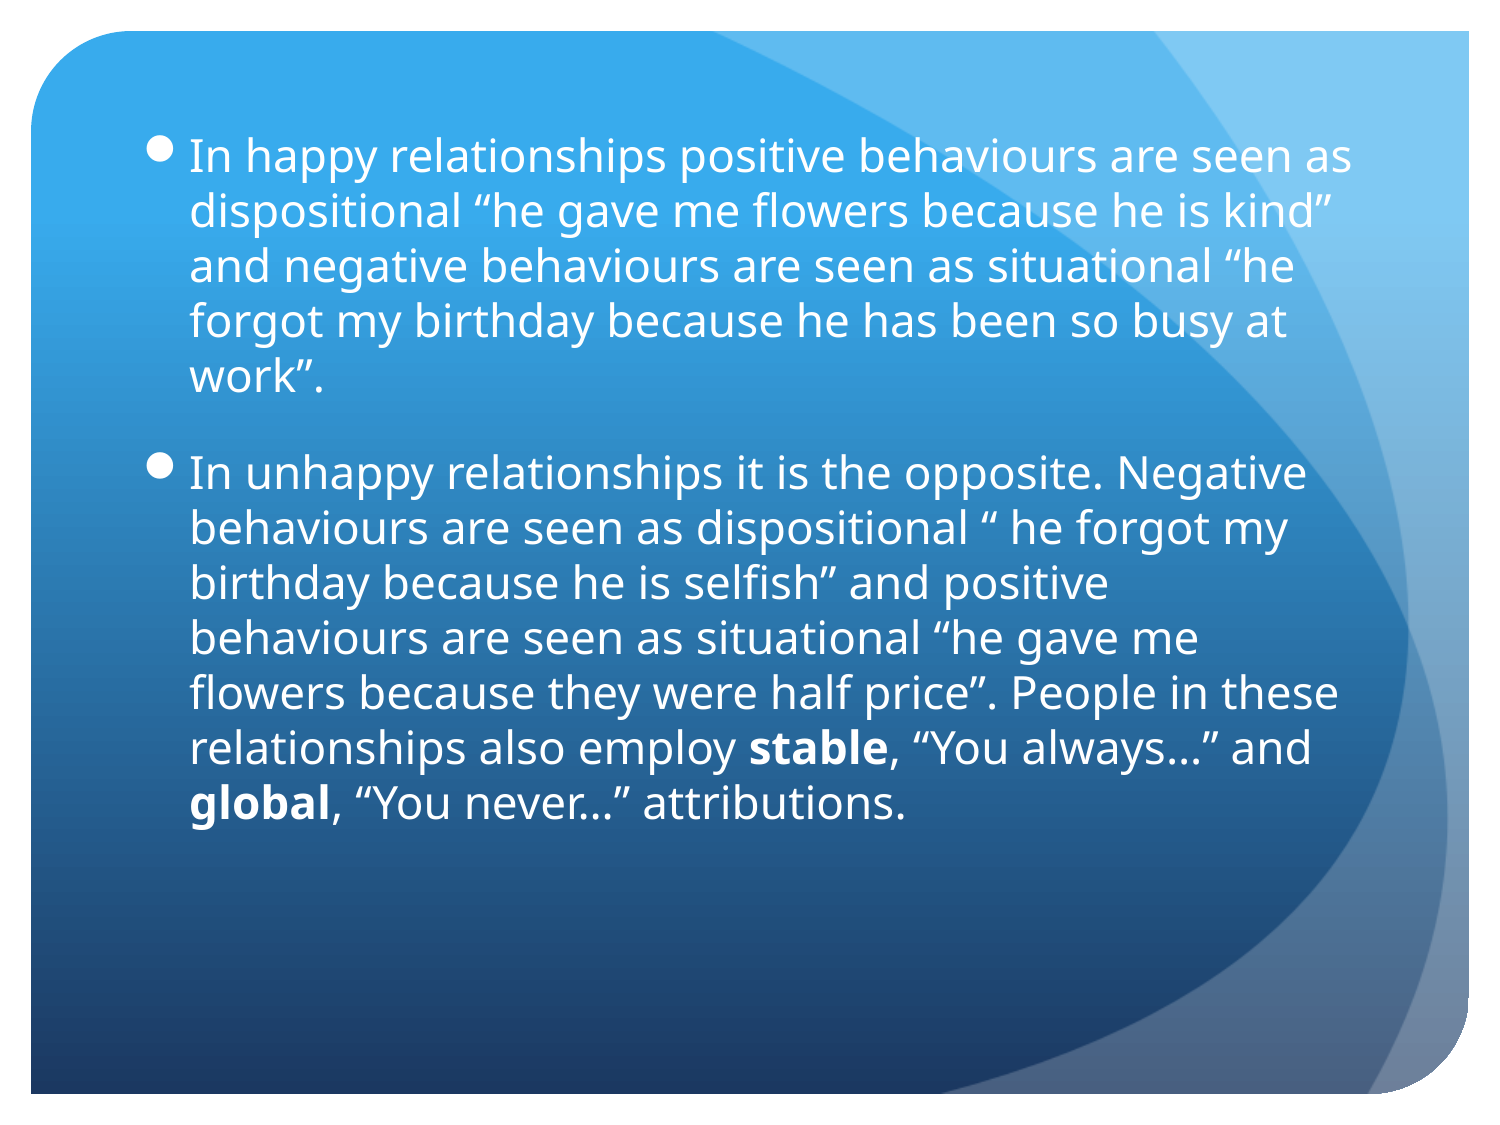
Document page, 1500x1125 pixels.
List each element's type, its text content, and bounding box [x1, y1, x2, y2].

picture [24, 30, 1473, 1094]
list In happy relationships positive behaviours are seen as dispositional “he gave me flowers because he is kind” and negative behaviours are seen as situational “he forgot my birthday because he has been so busy at work”. In unhappy relationships it is the opposite. Negative behaviours are seen as dispositional “ he forgot my birthday because he is selfish” and positive behaviours are seen as situational “he gave me flowers because they were half price”. People in these relationships also employ stable, “You always…” and global, “You never…” attributions. [127, 119, 1372, 991]
